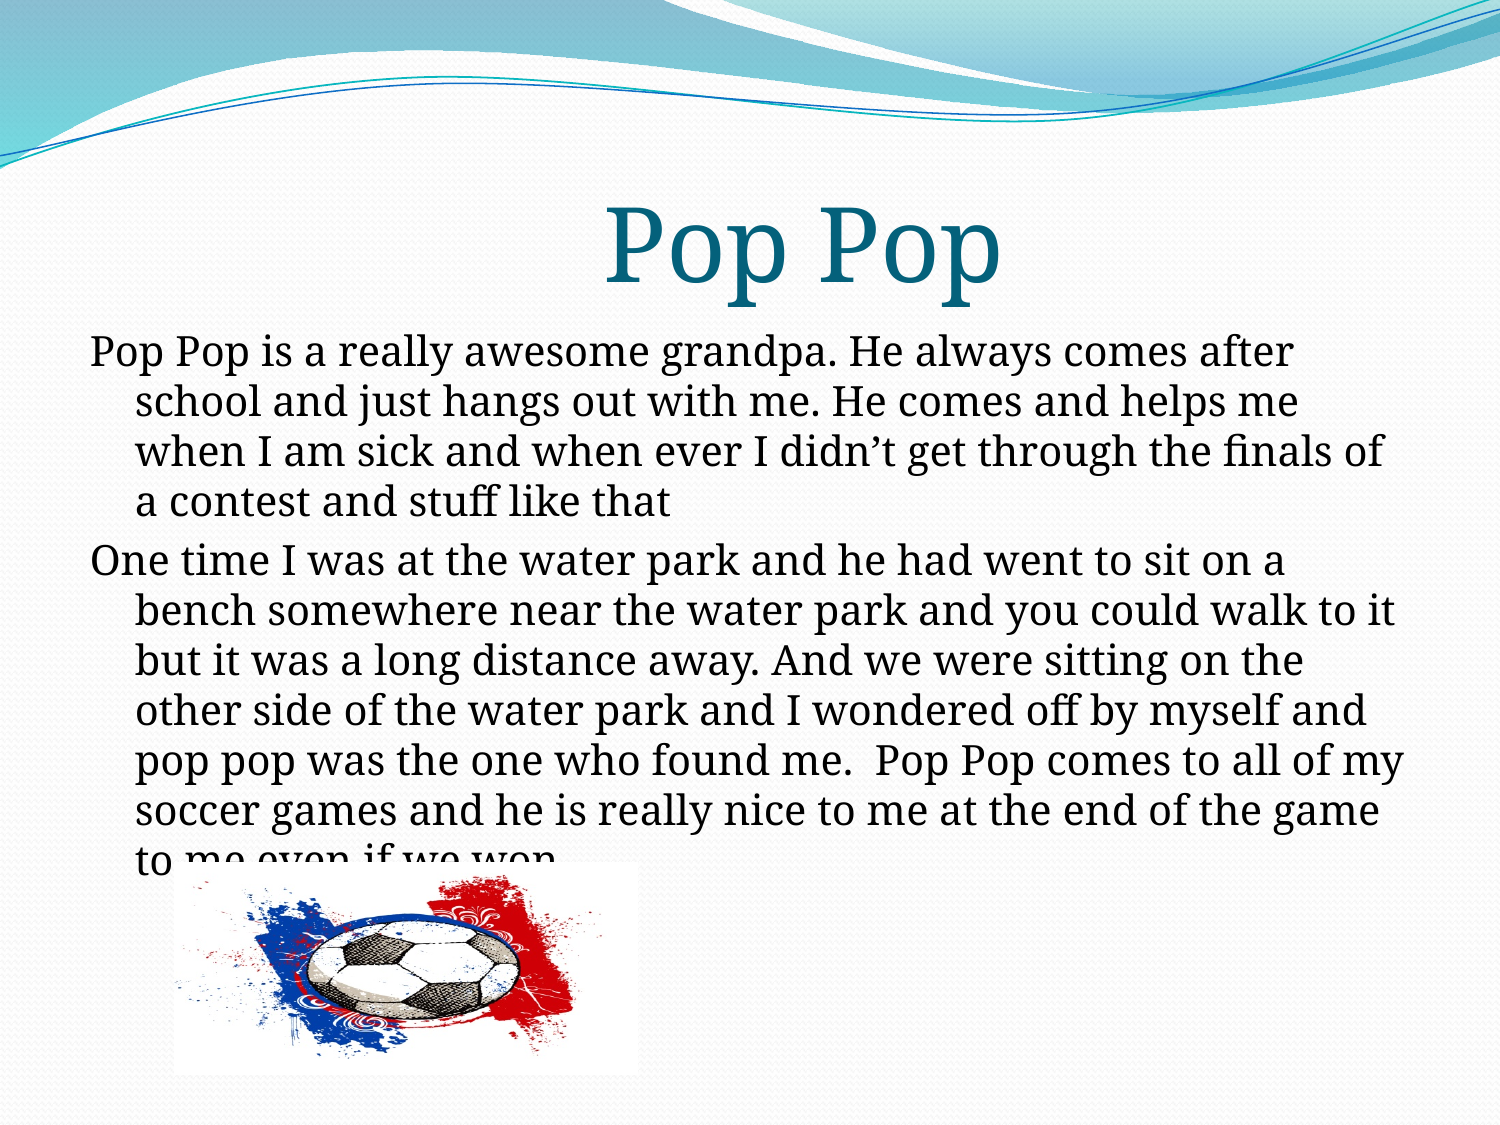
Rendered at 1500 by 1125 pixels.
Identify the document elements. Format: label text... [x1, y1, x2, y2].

title Pop Pop [75, 115, 1425, 303]
picture [174, 862, 638, 1076]
list Pop Pop is a really awesome grandpa. He always comes after school and just hangs out with me. He comes and helps me when I am sick and when ever I didn’t get through the finals of a contest and stuff like that One time I was at the water park and he had went to sit on a bench somewhere near the water park and you could walk to it but it was a long distance away. And we were sitting on the other side of the water park and I wondered off by myself and pop pop was the one who found me. Pop Pop comes to all of my soccer games and he is really nice to me at the end of the game to me even if we won. [75, 317, 1425, 1038]
